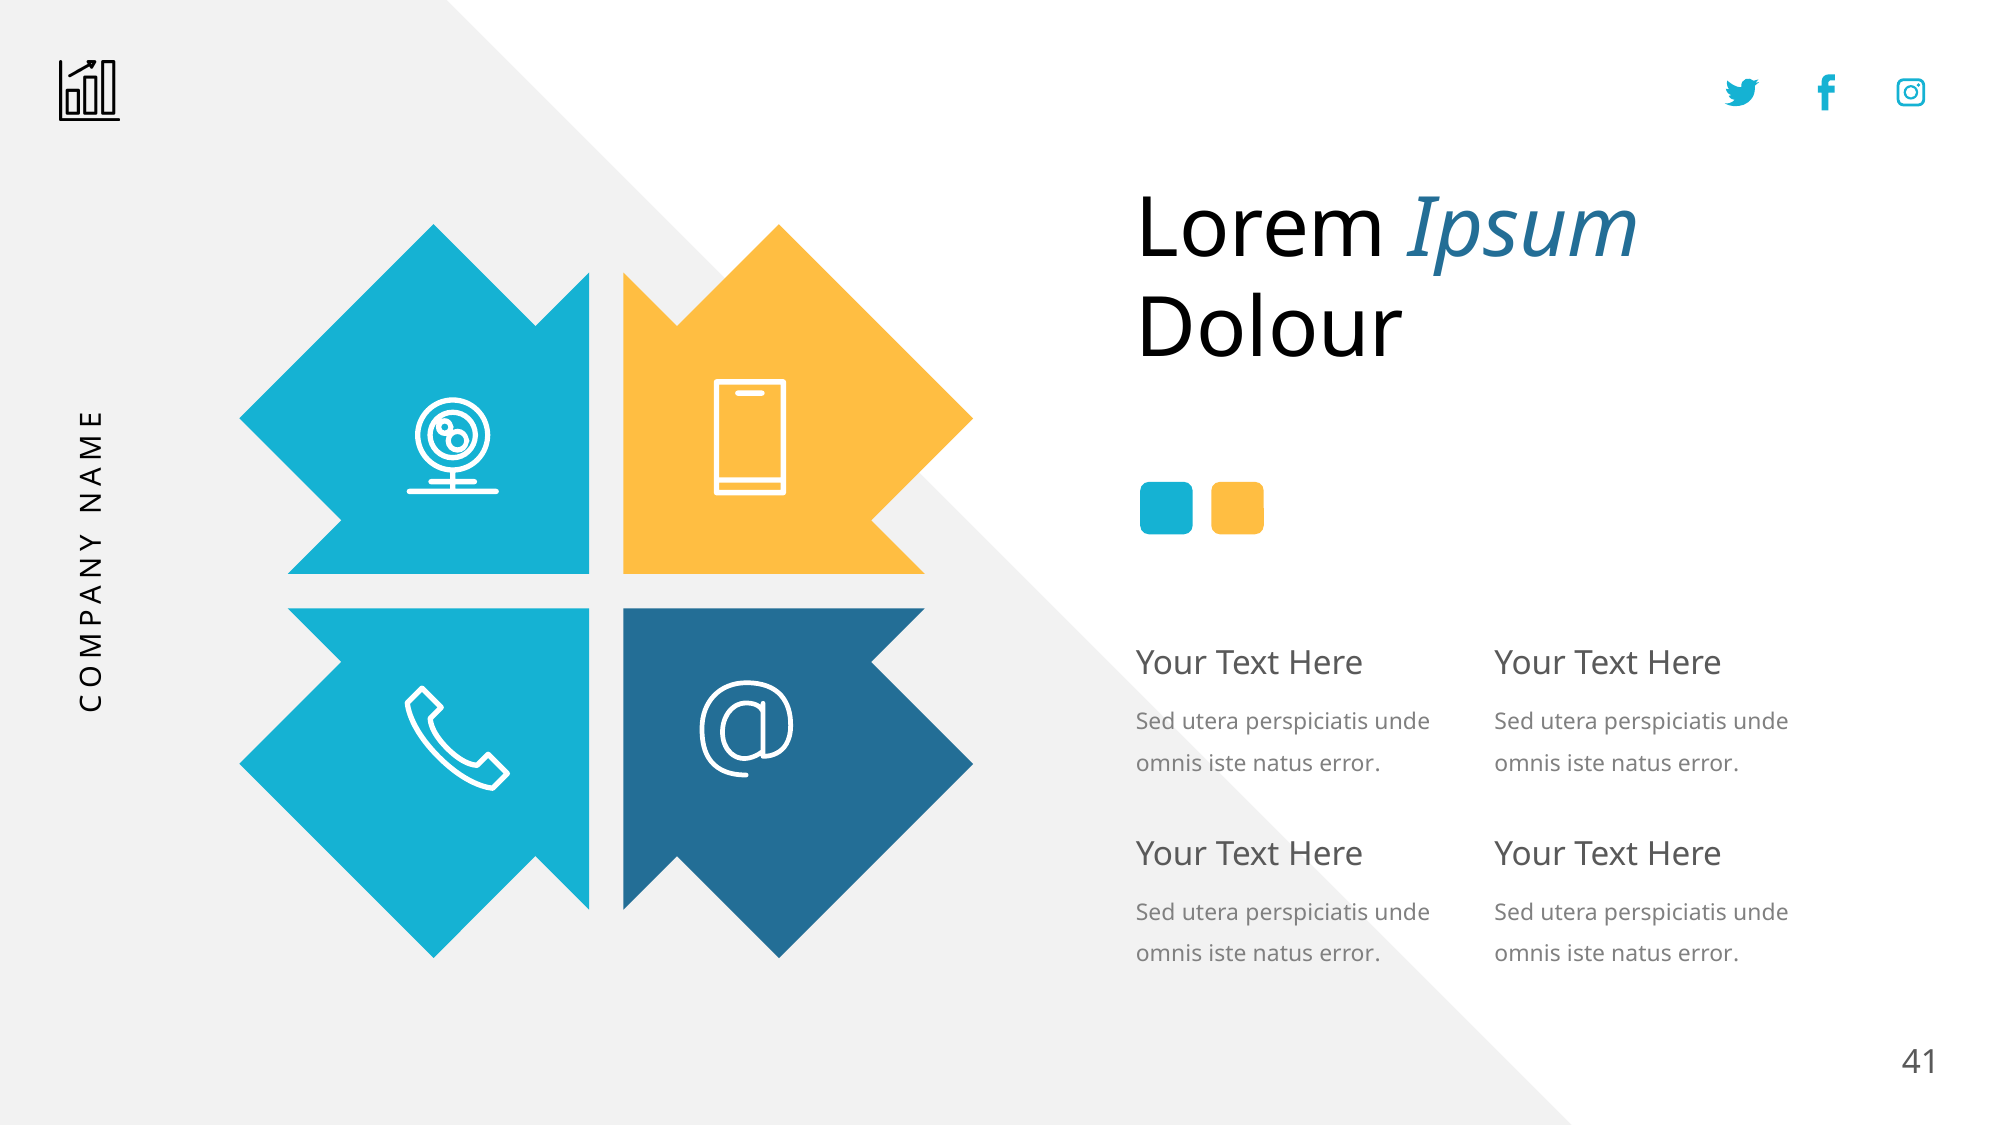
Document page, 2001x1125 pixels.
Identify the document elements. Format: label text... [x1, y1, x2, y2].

text_box Your Text Here [1121, 634, 1446, 689]
picture [59, 60, 120, 121]
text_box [642, 268, 963, 627]
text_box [571, 521, 929, 948]
text_box COMPANY NAME [64, 330, 114, 795]
text_box Your Text Here [1121, 825, 1446, 880]
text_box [249, 555, 571, 914]
text_box Your Text Here [1479, 634, 1804, 689]
text_box Lorem Ipsum Dolour [1121, 165, 1795, 381]
text_box Your Text Here [1479, 825, 1804, 880]
text_box Sed utera perspiciatis unde omnis iste natus error. [1479, 880, 1804, 974]
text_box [1724, 74, 1926, 111]
text_box [1210, 480, 1265, 536]
text_box Sed utera perspiciatis unde omnis iste natus error. [1121, 689, 1446, 783]
text_box Sed utera perspiciatis unde omnis iste natus error. [1479, 689, 1804, 783]
text_box [1139, 480, 1194, 536]
text_box Sed utera perspiciatis unde omnis iste natus error. [1121, 880, 1446, 974]
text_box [284, 234, 642, 661]
